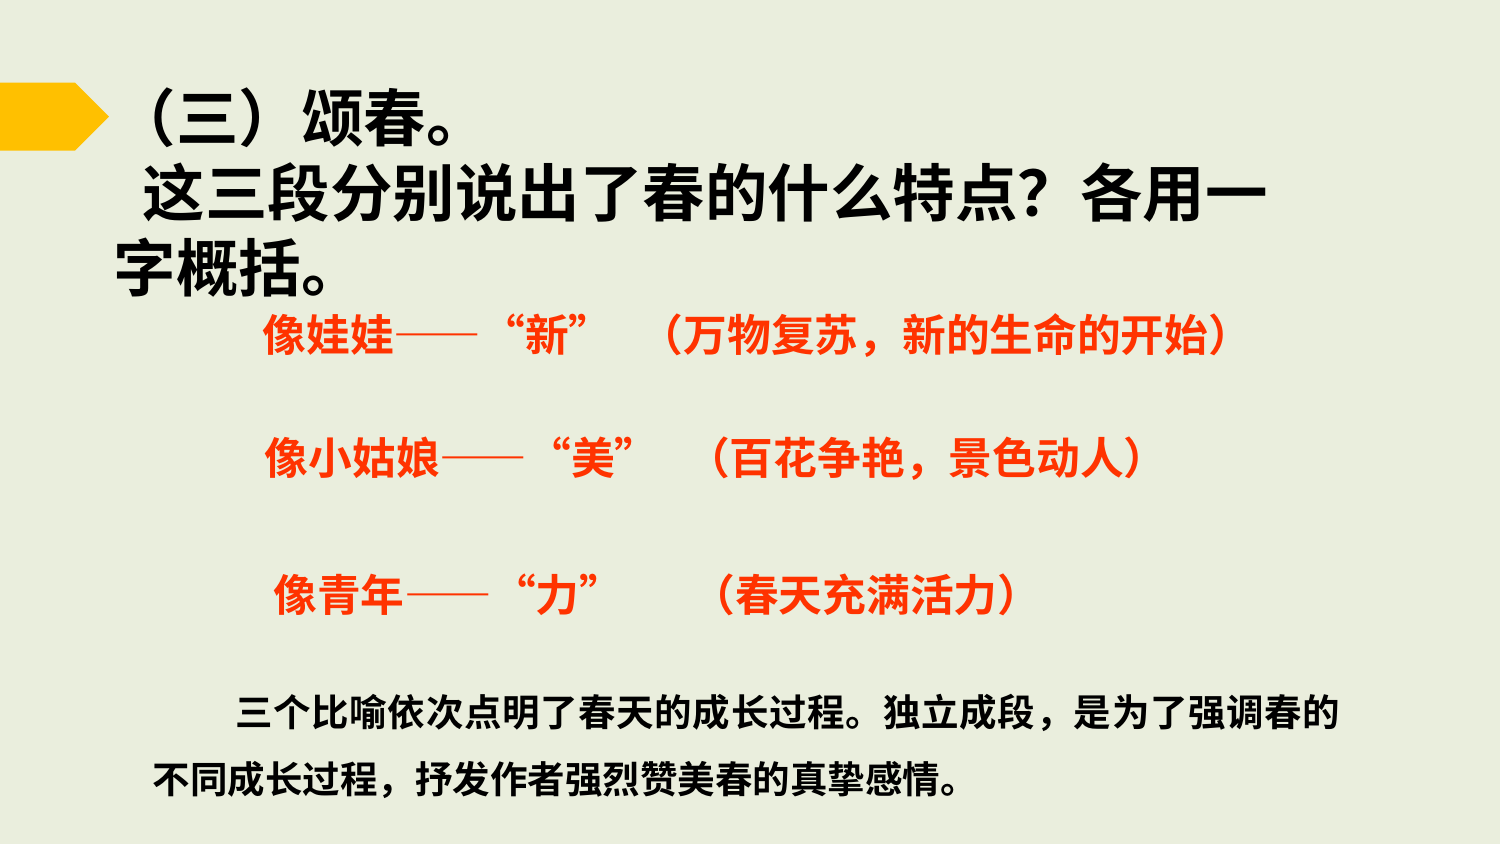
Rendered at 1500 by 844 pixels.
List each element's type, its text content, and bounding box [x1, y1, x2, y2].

text_box 像娃娃——“新” [251, 301, 624, 366]
text_box 三个比喻依次点明了春天的成长过程。独立成段，是为了强调春的不同成长过程，抒发作者强烈赞美春的真挚感情。 [141, 660, 1352, 807]
text_box [0, 81, 111, 152]
text_box （百花争艳，景色动人） [674, 425, 1179, 490]
text_box （万物复苏，新的生命的开始） [628, 302, 1264, 367]
text_box 像青年——“力” [262, 562, 635, 626]
text_box （春天充满活力） [680, 562, 1053, 626]
text_box （三）颂春。 这三段分别说出了春的什么特点？各用一字概括。 [102, 73, 1342, 310]
text_box 像小姑娘——“美” [253, 425, 671, 490]
